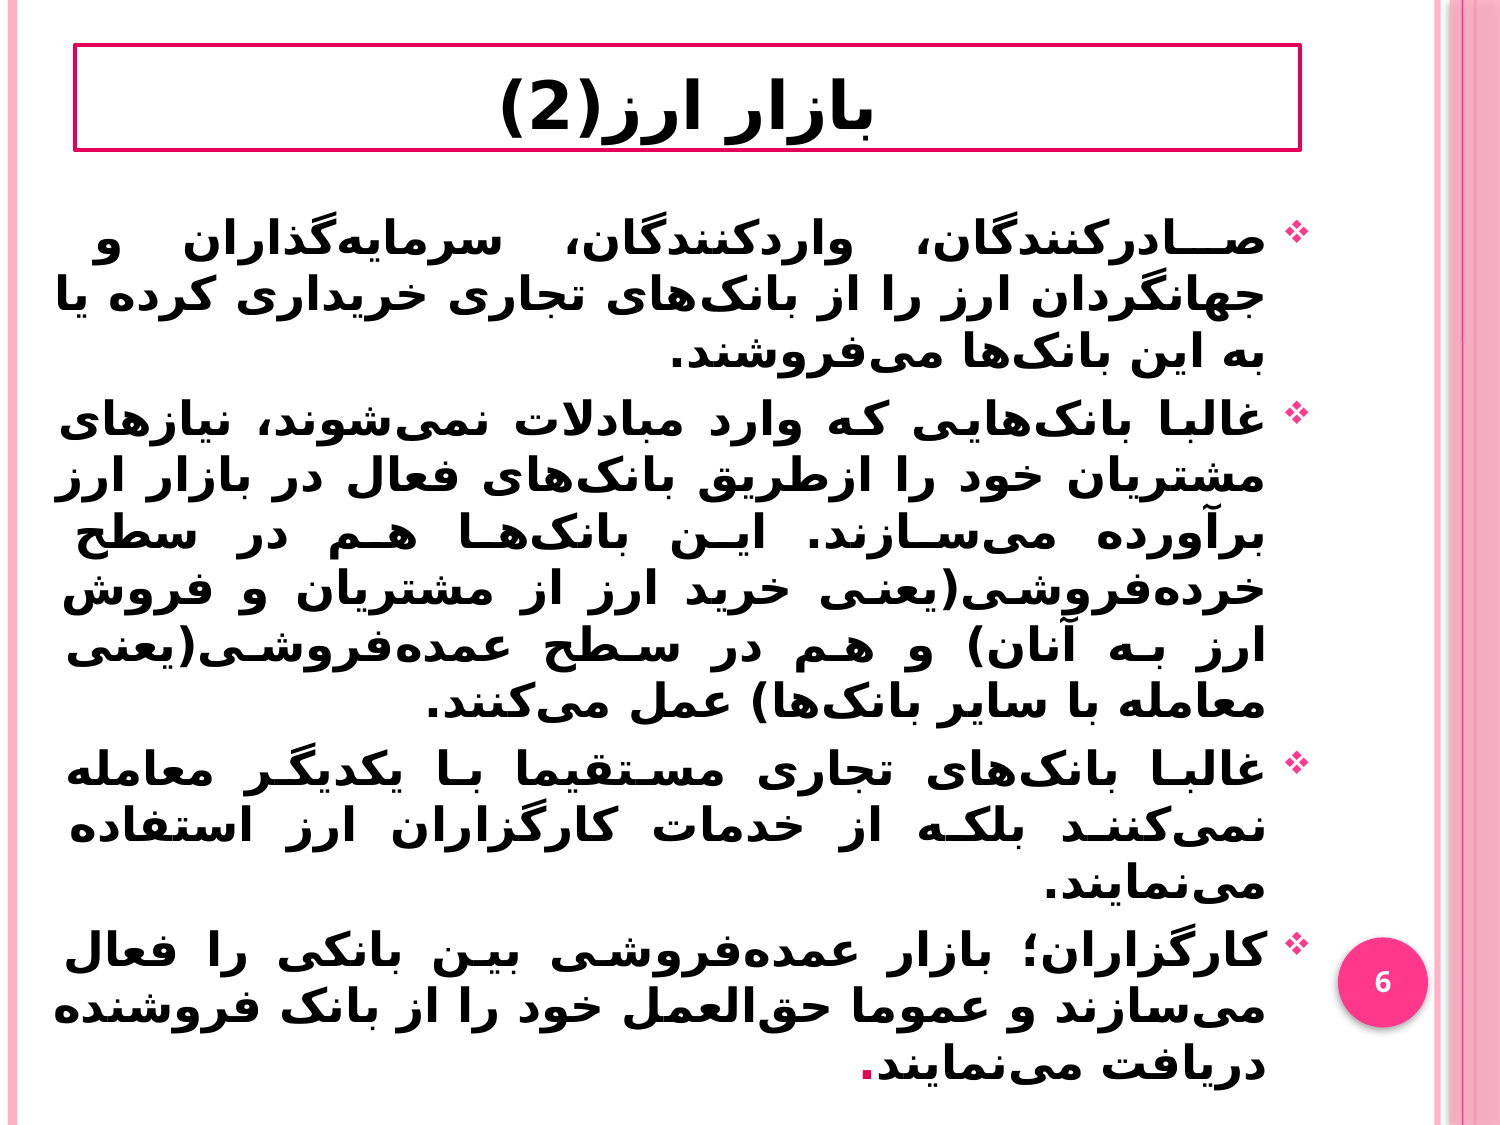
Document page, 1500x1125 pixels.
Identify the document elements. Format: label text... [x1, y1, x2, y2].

title بازار ارز(2) [73, 43, 1302, 152]
list صادرکنندگان، واردکنندگان، سرمایه‌گذاران و جهانگردان ارز را از بانک‌های تجاری خریداری کرده یا به این بانک‌ها می‌فروشند. غالبا بانک‌هایی که وارد مبادلات نمی‌شوند، نیازهای مشتریان خود را ازطریق بانک‌های فعال در بازار ارز برآورده می‌سازند. این بانک‌ها هم در سطح خرده‌فروشی(یعنی خرید ارز از مشتریان و فروش ارز به آنان) و هم در سطح عمده‌فروشی(یعنی معامله با سایر بانک‌ها) عمل می‌کنند. غالبا بانک‌های تجاری مستقیما با یکدیگر معامله نمی‌کنند بلکه از خدمات کارگزاران ارز استفاده می‌نمایند. کارگزاران؛ بازار عمده‌فروشی بین بانکی را فعال می‌سازند و عموما حق‌العمل خود را از بانک فروشنده دریافت می‌نمایند. [37, 200, 1325, 1100]
slide_number 6 [1333, 940, 1434, 1027]
